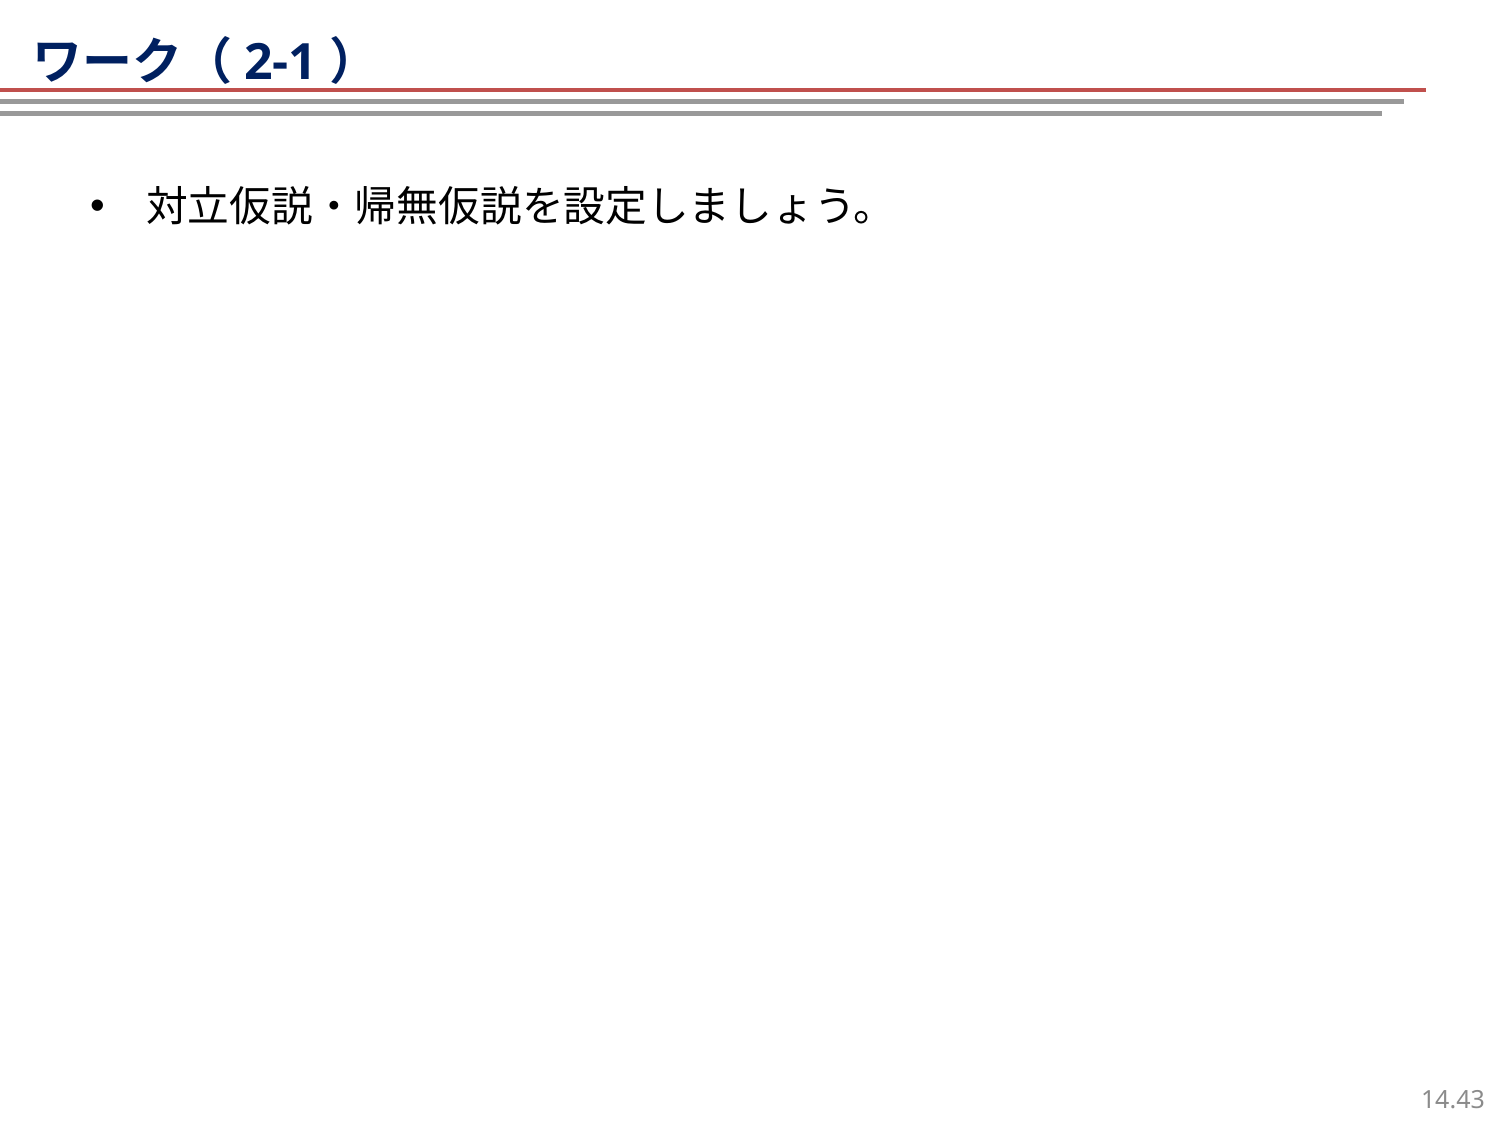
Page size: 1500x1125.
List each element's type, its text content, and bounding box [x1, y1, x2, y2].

text_box ワーク（2-1） [17, 21, 1459, 151]
slide_number 42 [1381, 1065, 1500, 1125]
list 対立仮説・帰無仮説を設定しましょう。 [75, 172, 1425, 916]
